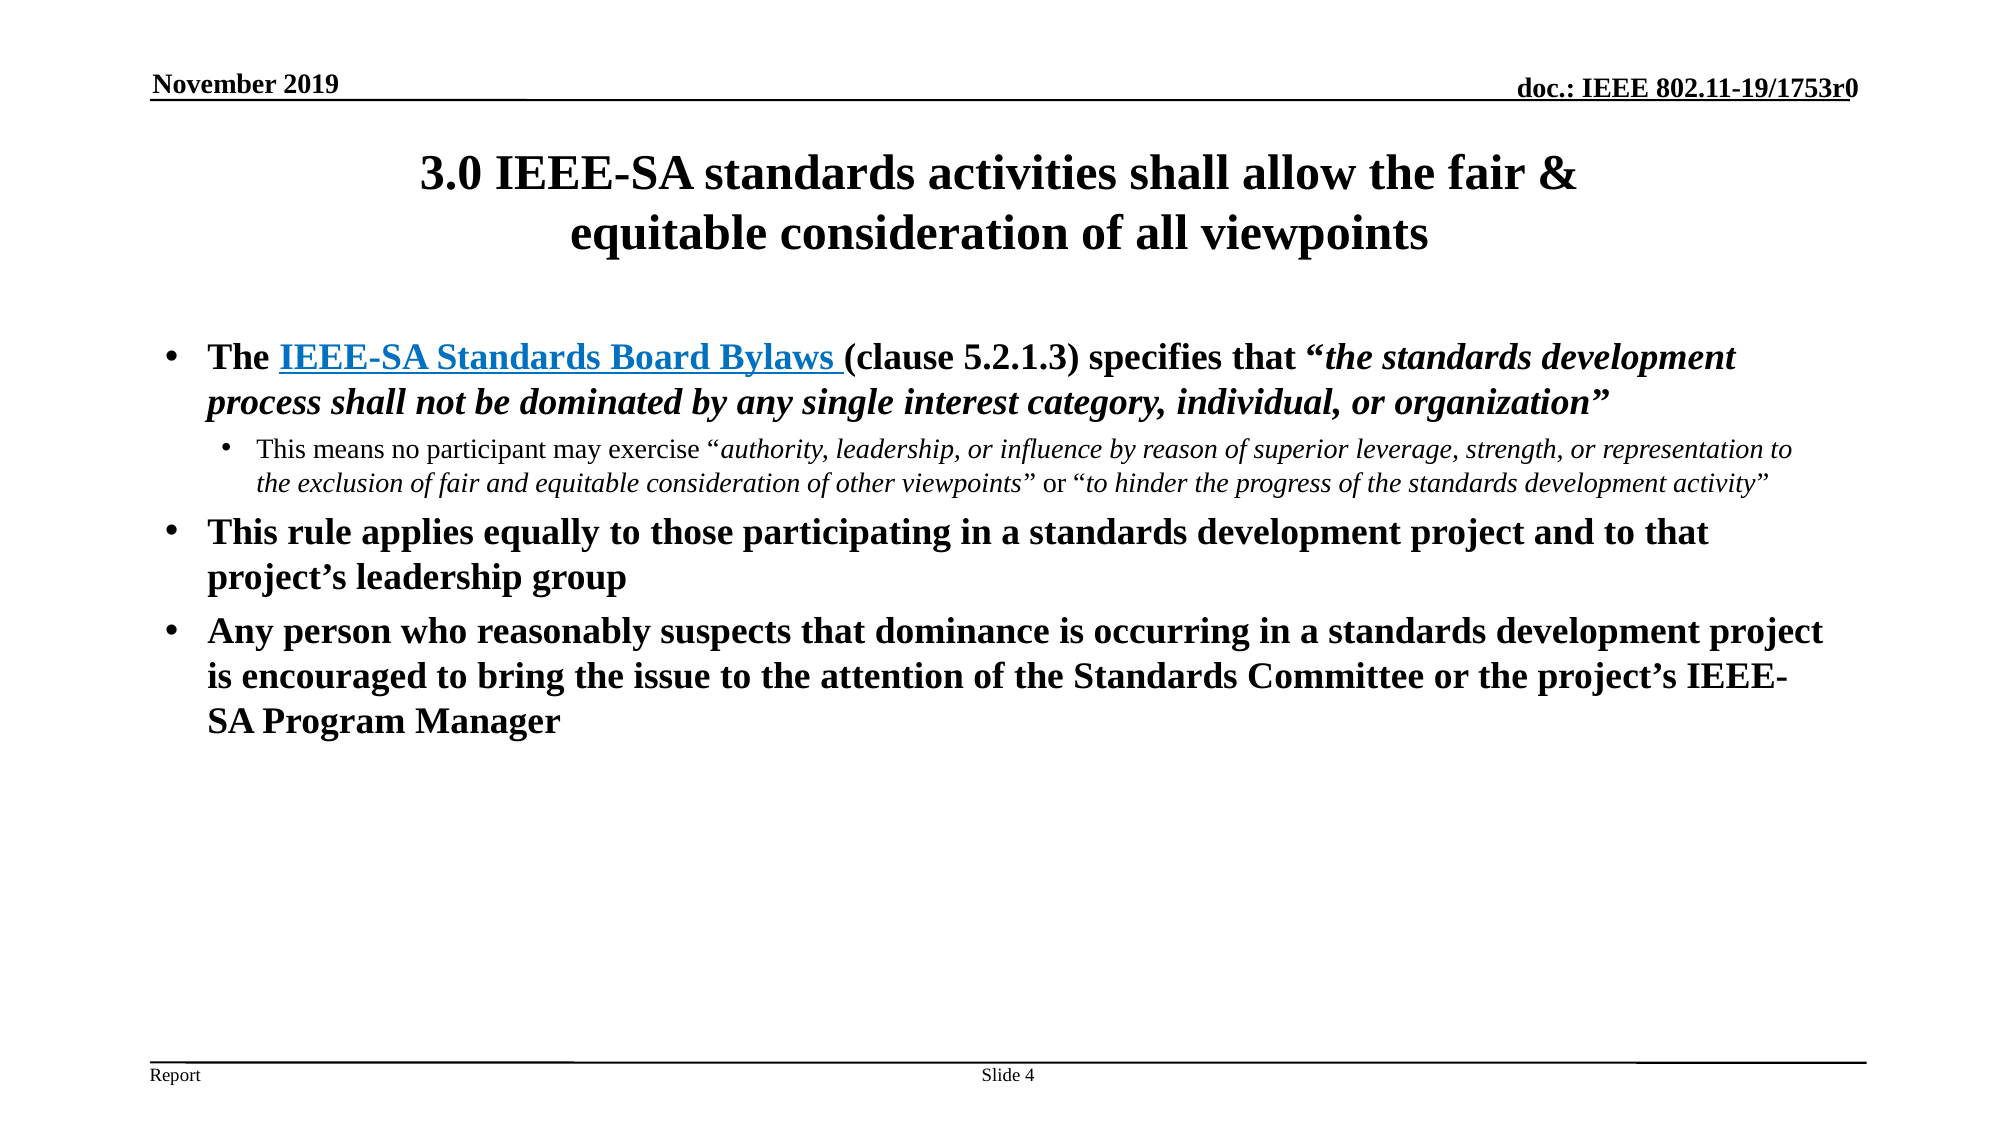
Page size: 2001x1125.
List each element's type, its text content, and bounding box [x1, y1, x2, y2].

slide_number Slide 4 [950, 1061, 1067, 1123]
footer [1171, 1061, 1869, 1093]
title 3.0 IEEE-SA standards activities shall allow the fair & equitable consideration of all viewpoints [149, 112, 1850, 288]
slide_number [152, 54, 563, 100]
list The IEEE-SA Standards Board Bylaws (clause 5.2.1.3) specifies that “the standards development process shall not be dominated by any single interest category, individual, or organization” This means no participant may exercise “authority, leadership, or influence by reason of superior leverage, strength, or representation to the exclusion of fair and equitable consideration of other viewpoints” or “to hinder the progress of the standards development activity” This rule applies equally to those participating in a standards development project and to that project’s leadership group Any person who reasonably suspects that dominance is occurring in a standards development project is encouraged to bring the issue to the attention of the Standards Committee or the project’s IEEE-SA Program Manager [149, 324, 1850, 1000]
